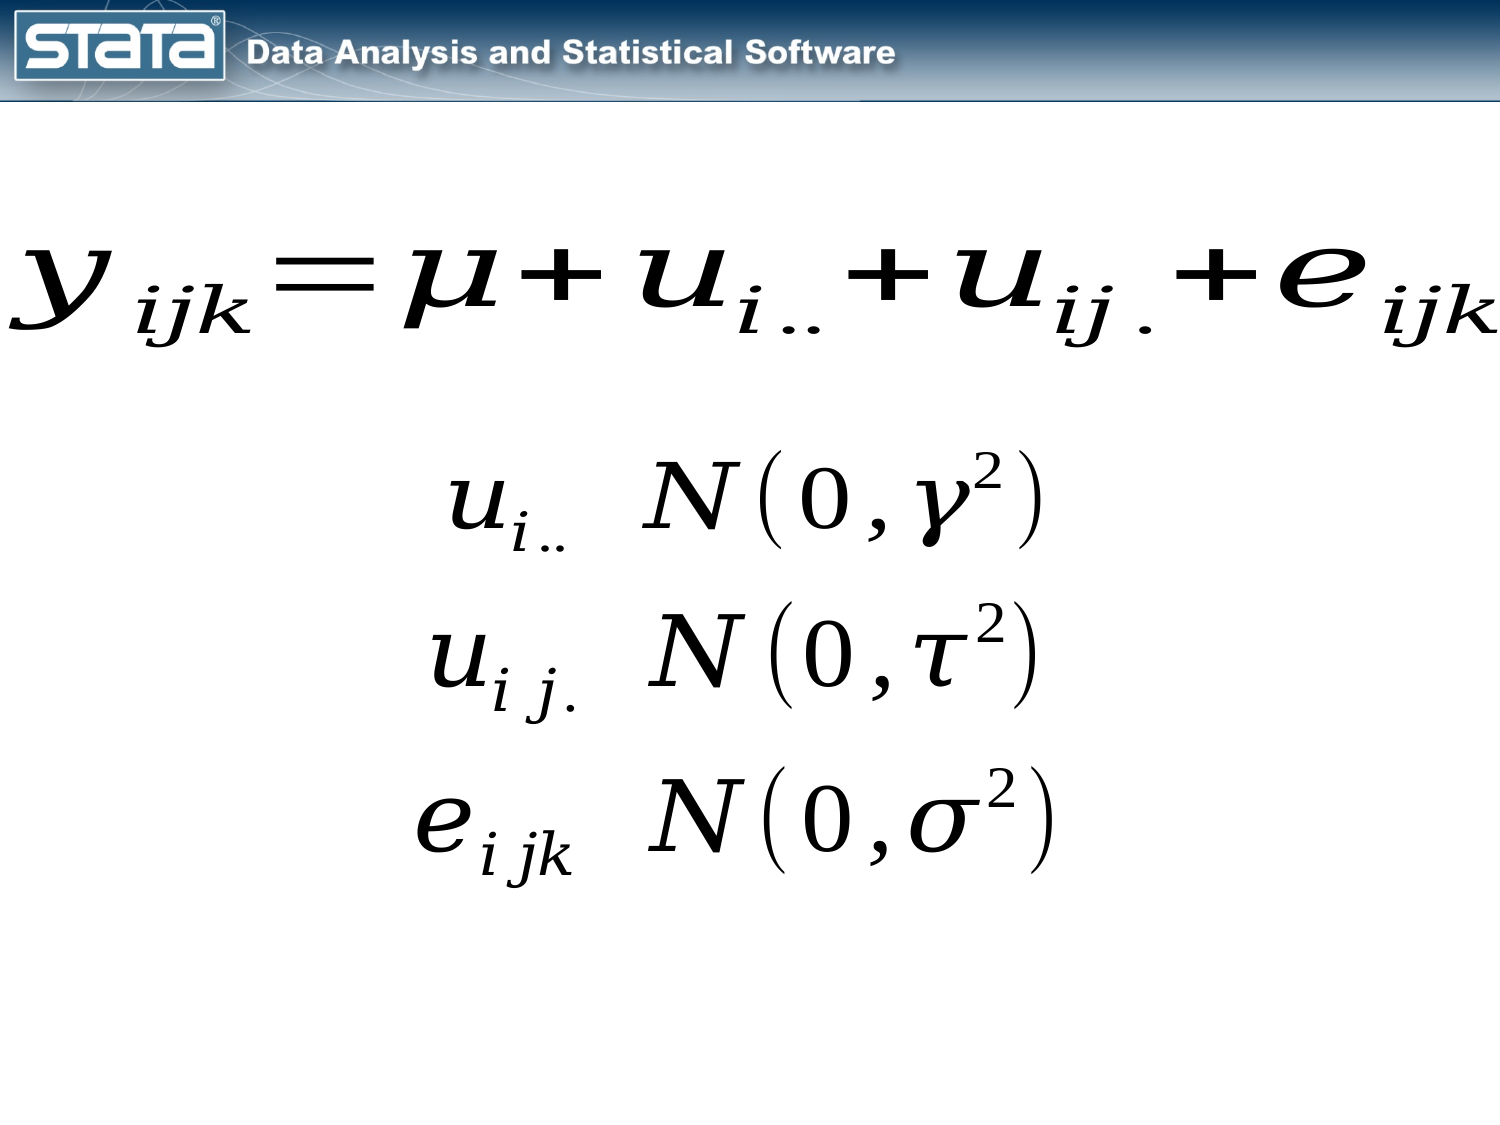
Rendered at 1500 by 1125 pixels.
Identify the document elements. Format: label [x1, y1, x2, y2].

picture [0, 0, 1500, 102]
